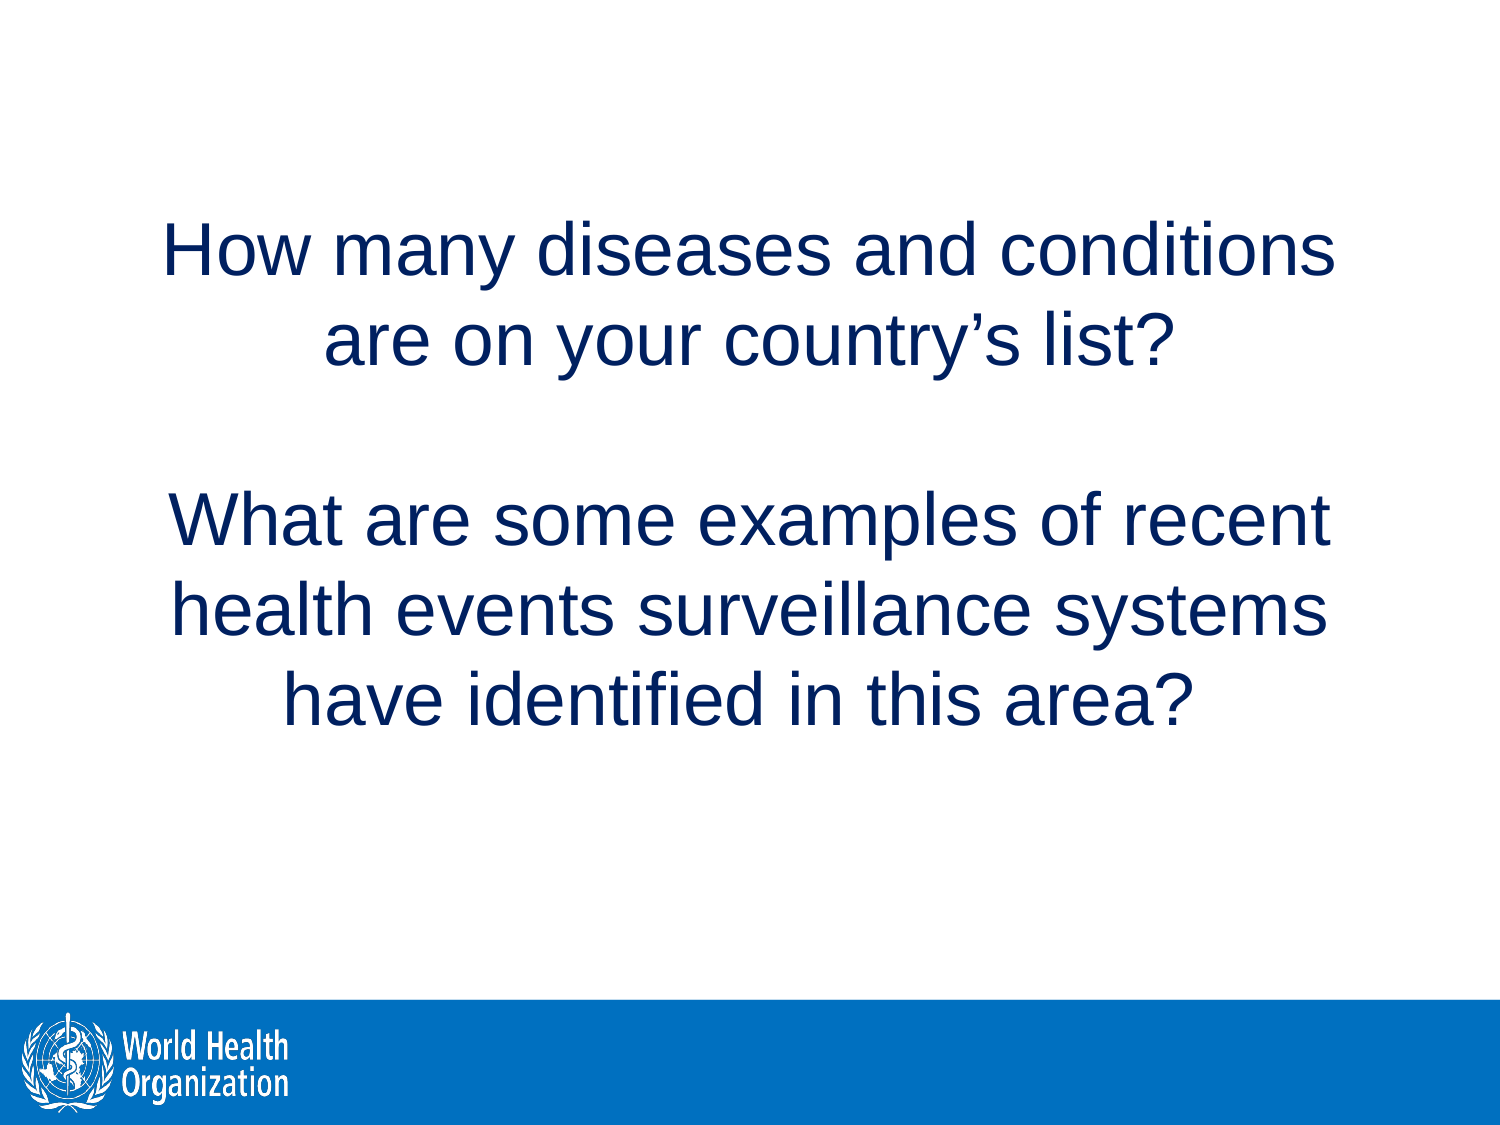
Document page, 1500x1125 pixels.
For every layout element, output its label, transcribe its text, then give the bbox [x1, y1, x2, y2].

picture [21, 1012, 288, 1113]
title How many diseases and conditions are on your country’s list? What are some examples of recent health events surveillance systems have identified in this area? [112, 349, 1388, 591]
